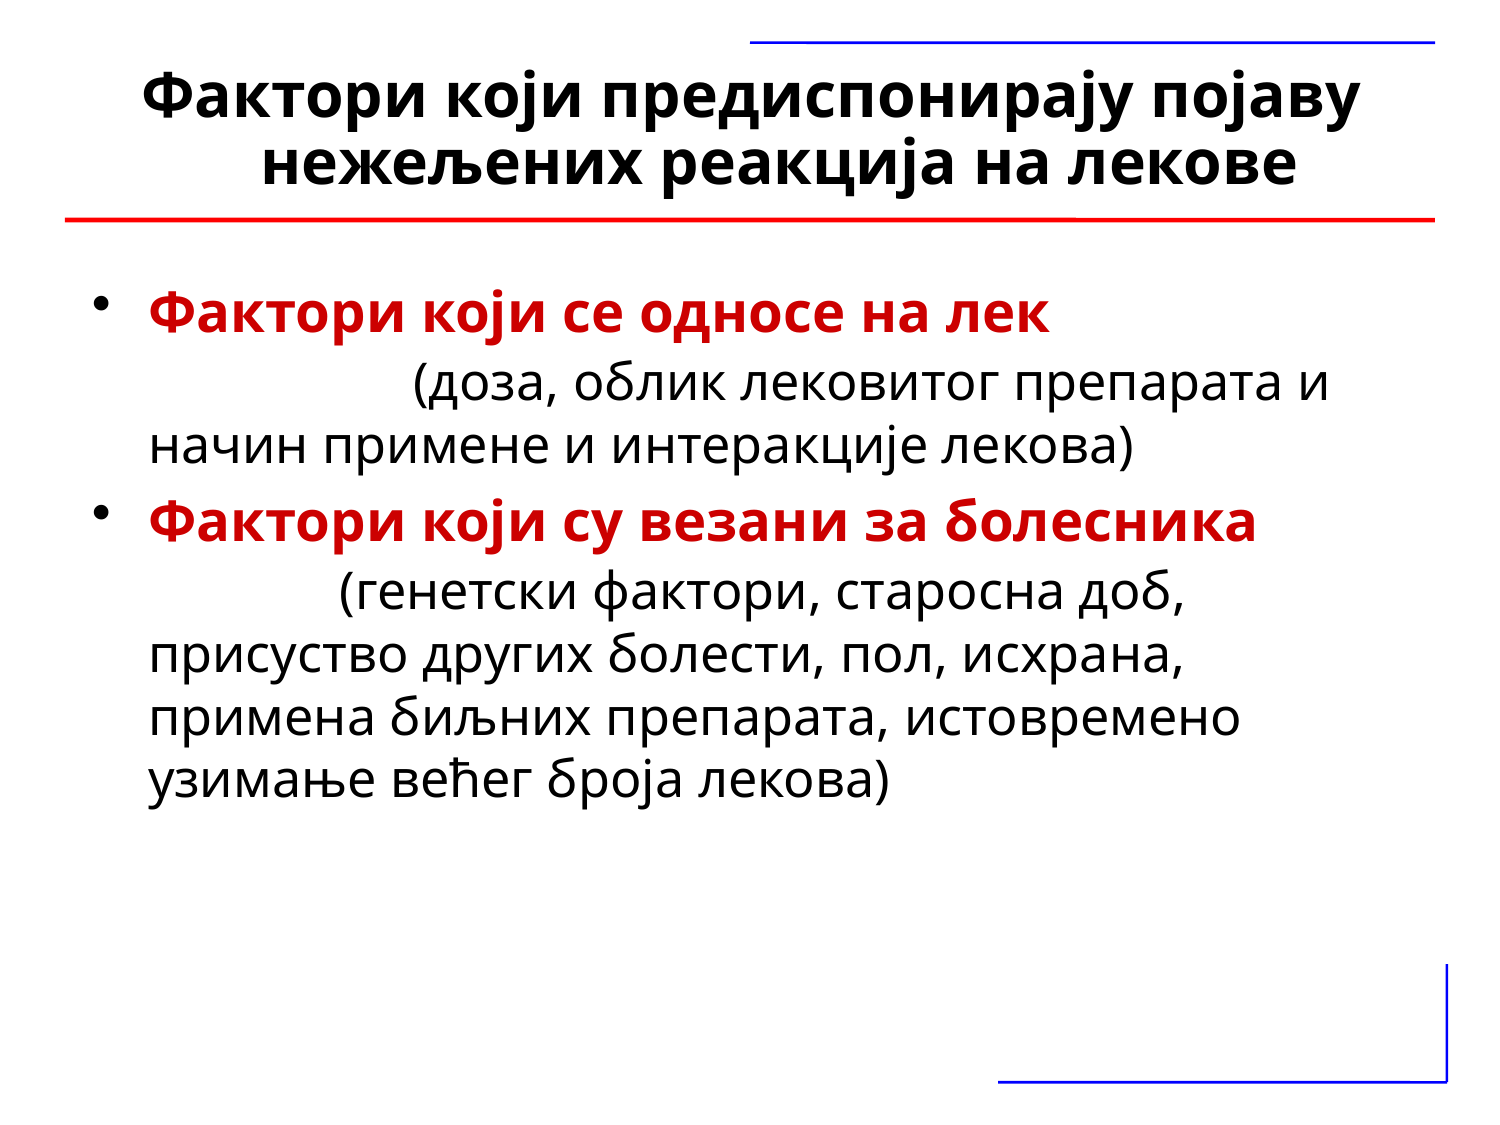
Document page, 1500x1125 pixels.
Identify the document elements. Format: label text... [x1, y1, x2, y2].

list Фактори који предиспонирају појаву нежељених реакција на лекове Фактори који се односе на лек (доза, облик лековитог препарата и начин примене и интеракције лекова) Фактори који су везани за болесника (генетски фактори, старосна доб, присуство других болести, пол, исхрана, примена биљних препарата, истовремено узимање већег броја лекова) [76, 30, 1428, 1125]
